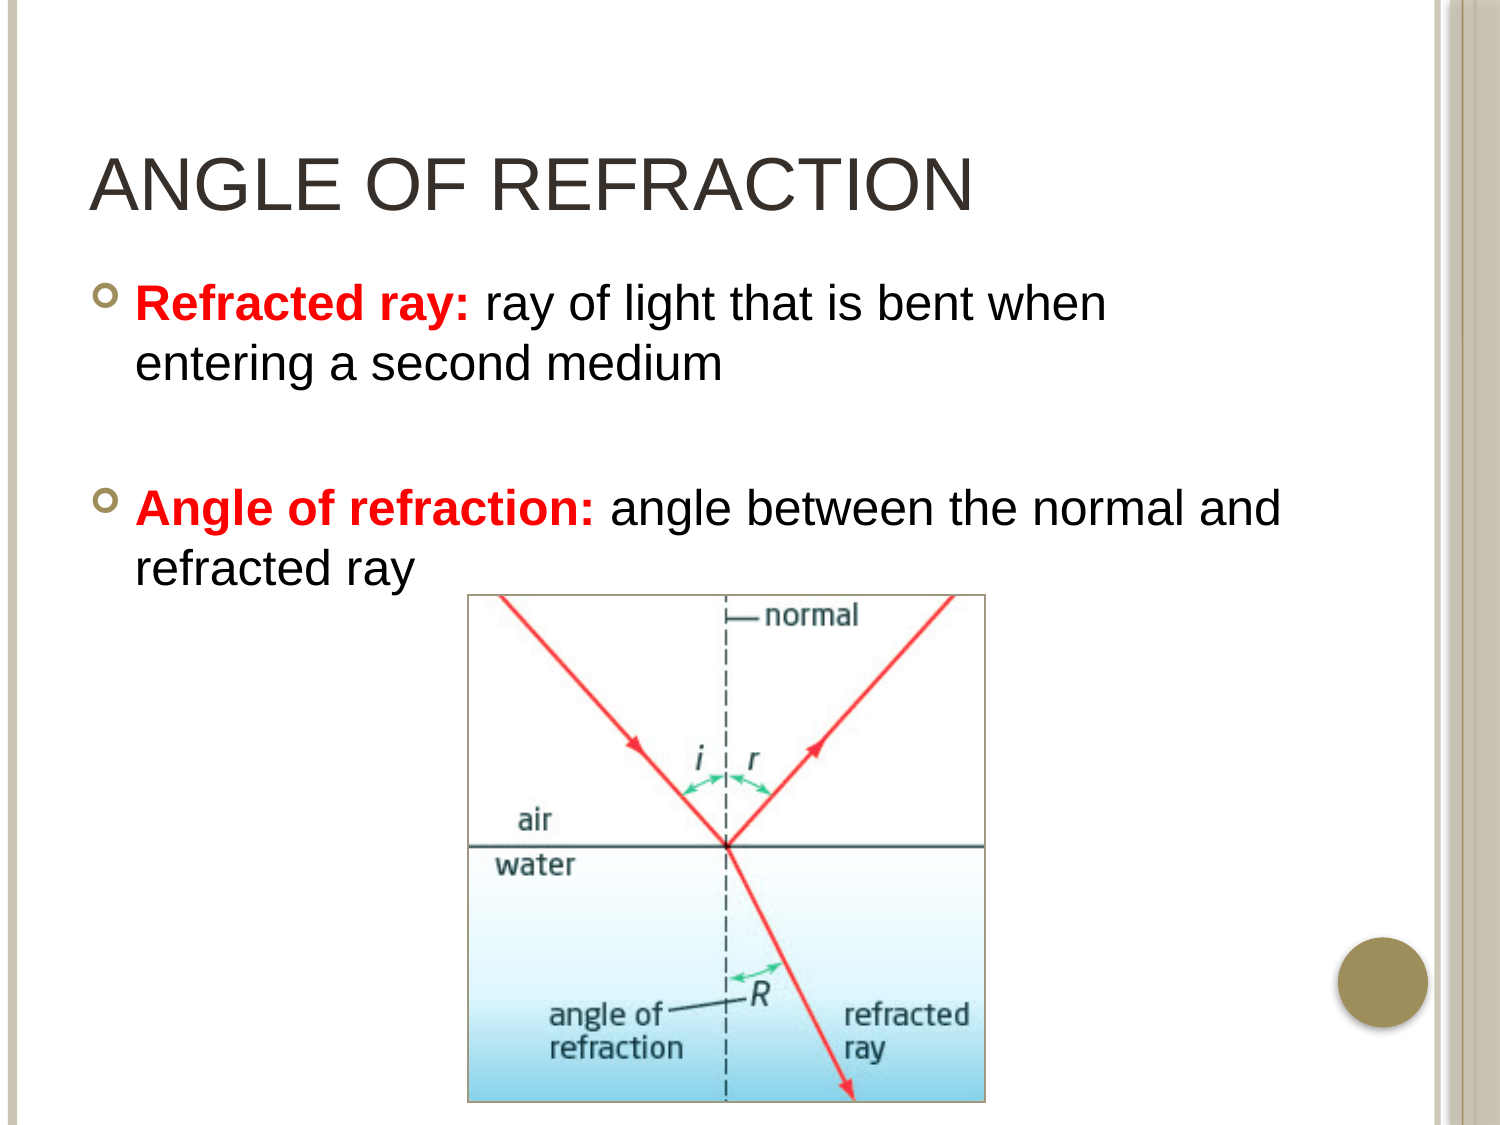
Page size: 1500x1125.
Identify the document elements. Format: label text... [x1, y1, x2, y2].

title Angle of Refraction [75, 45, 1300, 233]
picture [468, 594, 985, 1102]
list Refracted ray: ray of light that is bent when entering a second medium Angle of refraction: angle between the normal and refracted ray [75, 262, 1300, 1062]
